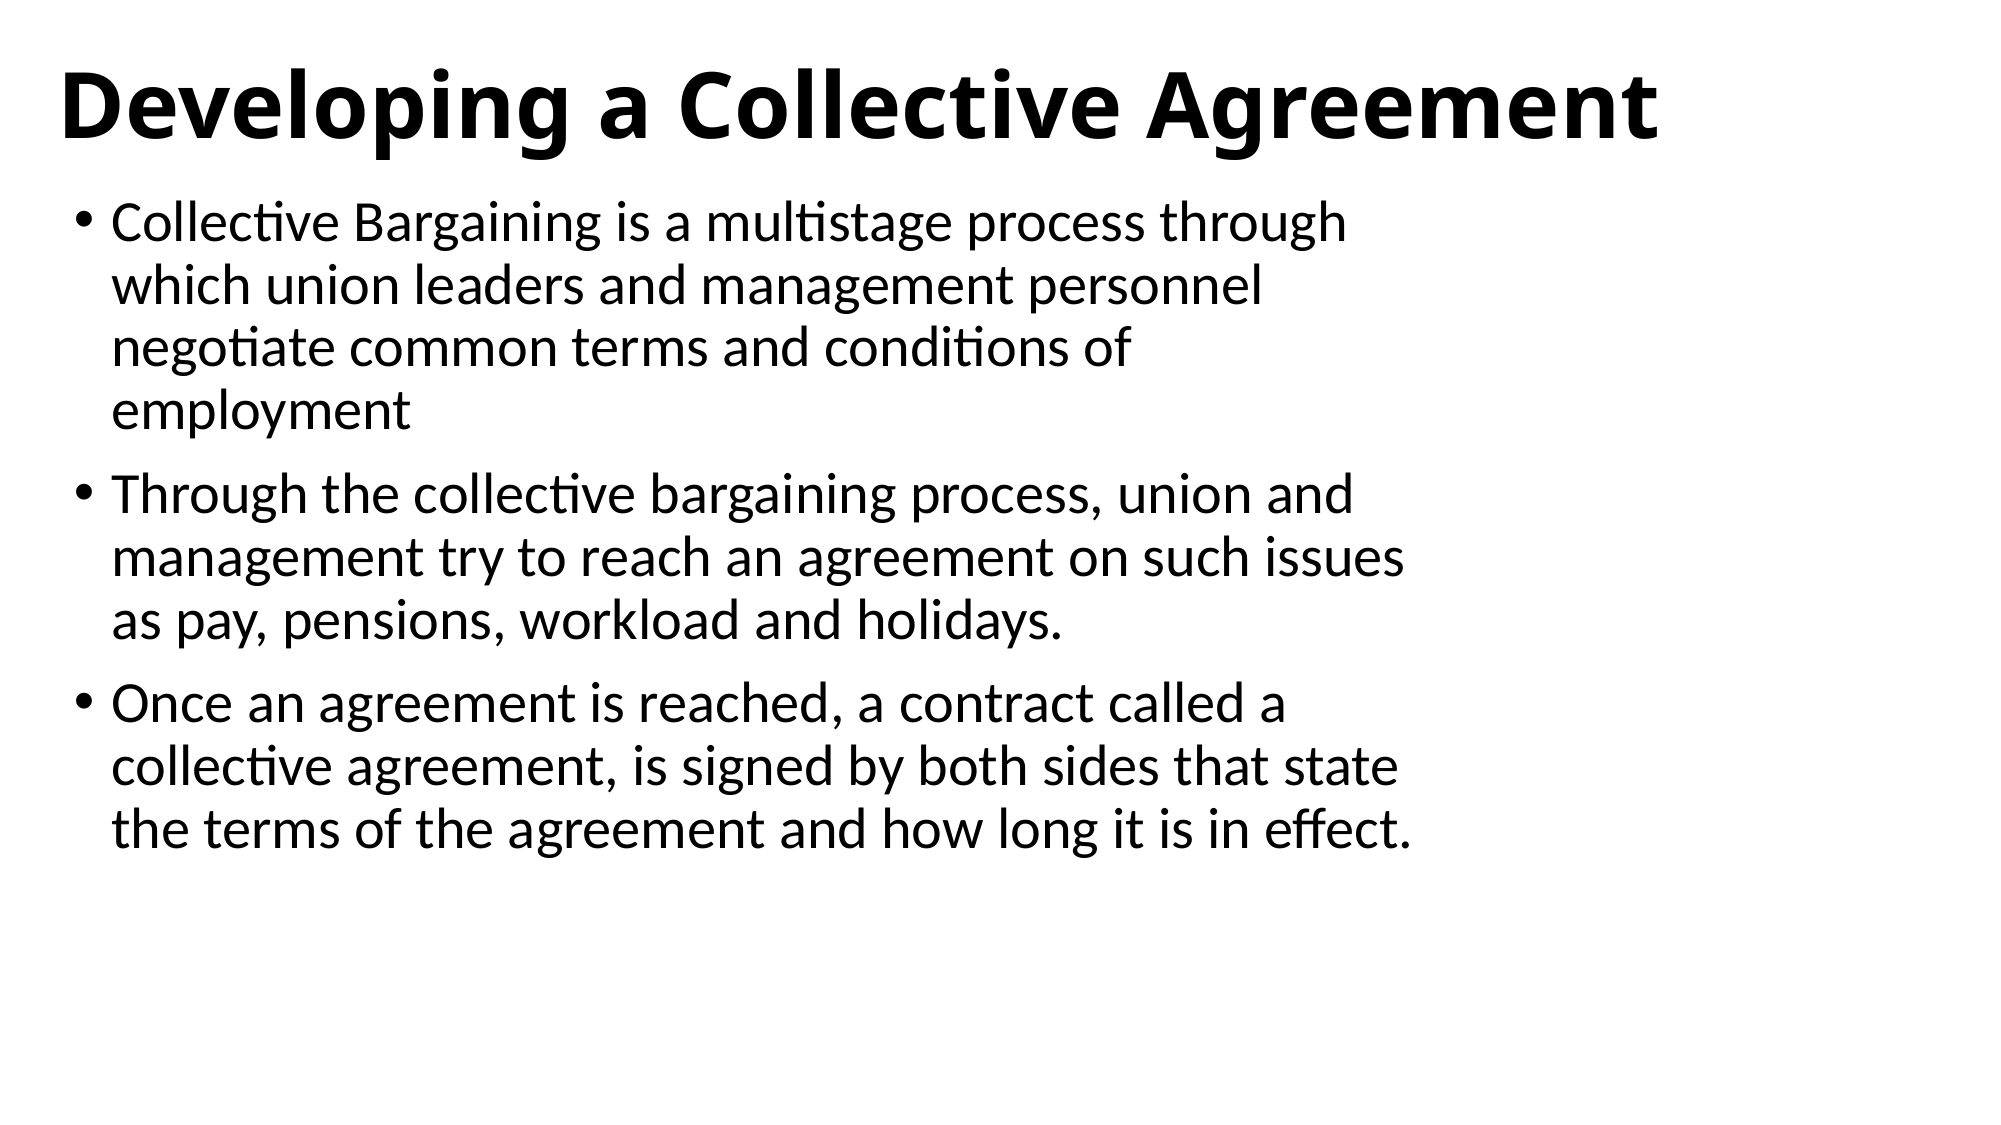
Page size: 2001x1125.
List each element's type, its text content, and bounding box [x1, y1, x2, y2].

list Collective Bargaining is a multistage process through which union leaders and management personnel negotiate common terms and conditions of employment Through the collective bargaining process, union and management try to reach an agreement on such issues as pay, pensions, workload and holidays. Once an agreement is reached, a contract called a collective agreement, is signed by both sides that state the terms of the agreement and how long it is in effect. [58, 183, 1441, 898]
title Developing a Collective Agreement [42, 0, 1768, 218]
